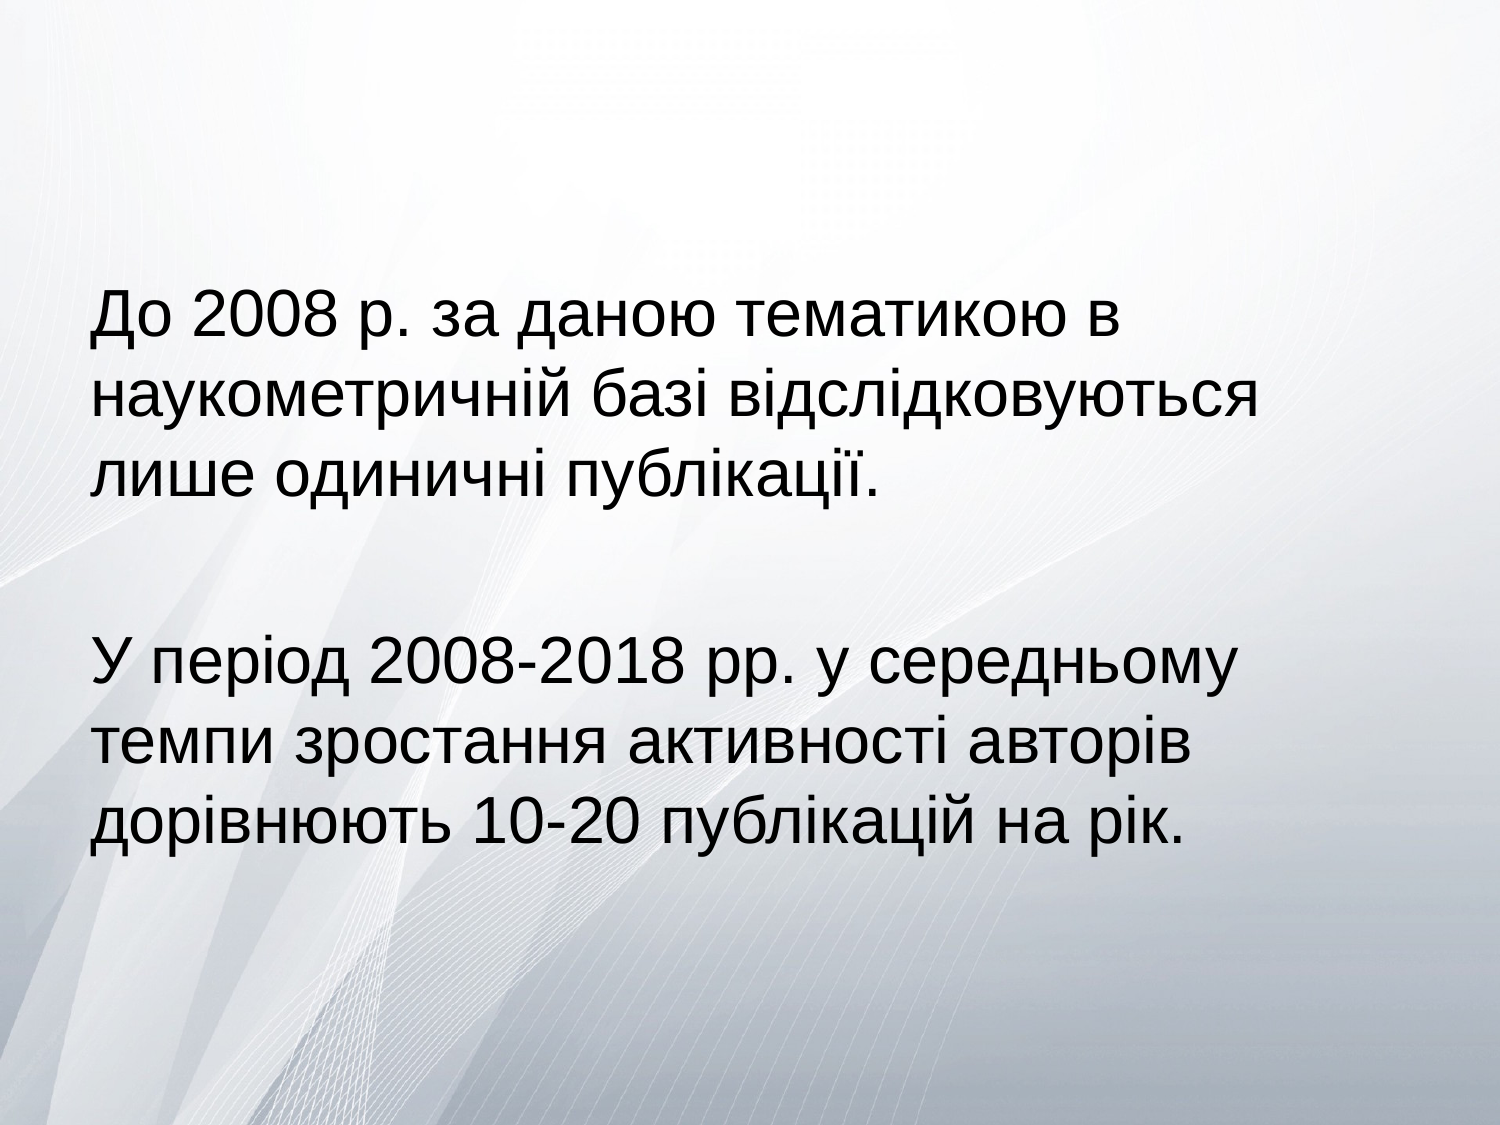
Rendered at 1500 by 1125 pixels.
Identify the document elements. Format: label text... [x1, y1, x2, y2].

list До 2008 р. за даною тематикою в наукометричній базі відслідковуються лише одиничні публікації. У період 2008-2018 рр. у середньому темпи зростання активності авторів дорівнюють 10-20 публікацій на рік. [75, 262, 1425, 1005]
picture [0, 0, 1500, 1125]
